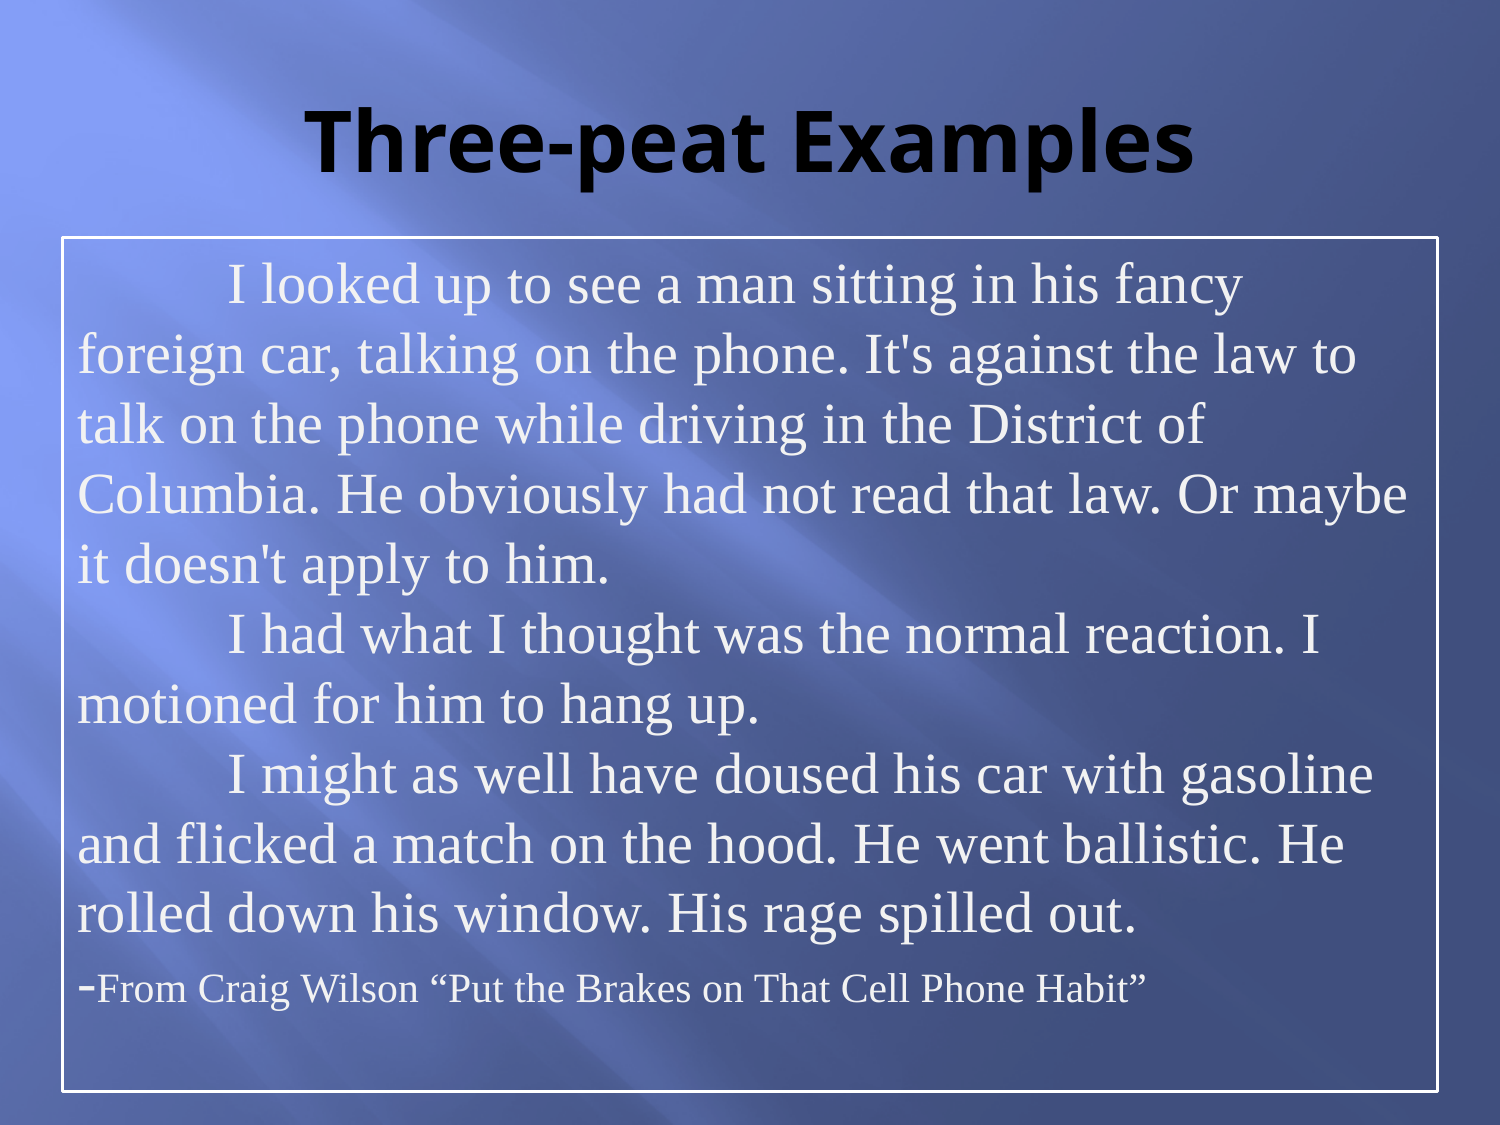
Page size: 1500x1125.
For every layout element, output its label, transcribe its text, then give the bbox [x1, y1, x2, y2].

title Three-peat Examples [75, 45, 1425, 233]
text_box I looked up to see a man sitting in his fancy foreign car, talking on the phone. It's against the law to talk on the phone while driving in the District of Columbia. He obviously had not read that law. Or maybe it doesn't apply to him. I had what I thought was the normal reaction. I motioned for him to hang up. I might as well have doused his car with gasoline and flicked a match on the hood. He went ballistic. He rolled down his window. His rage spilled out. -From Craig Wilson “Put the Brakes on That Cell Phone Habit” [62, 237, 1438, 1092]
